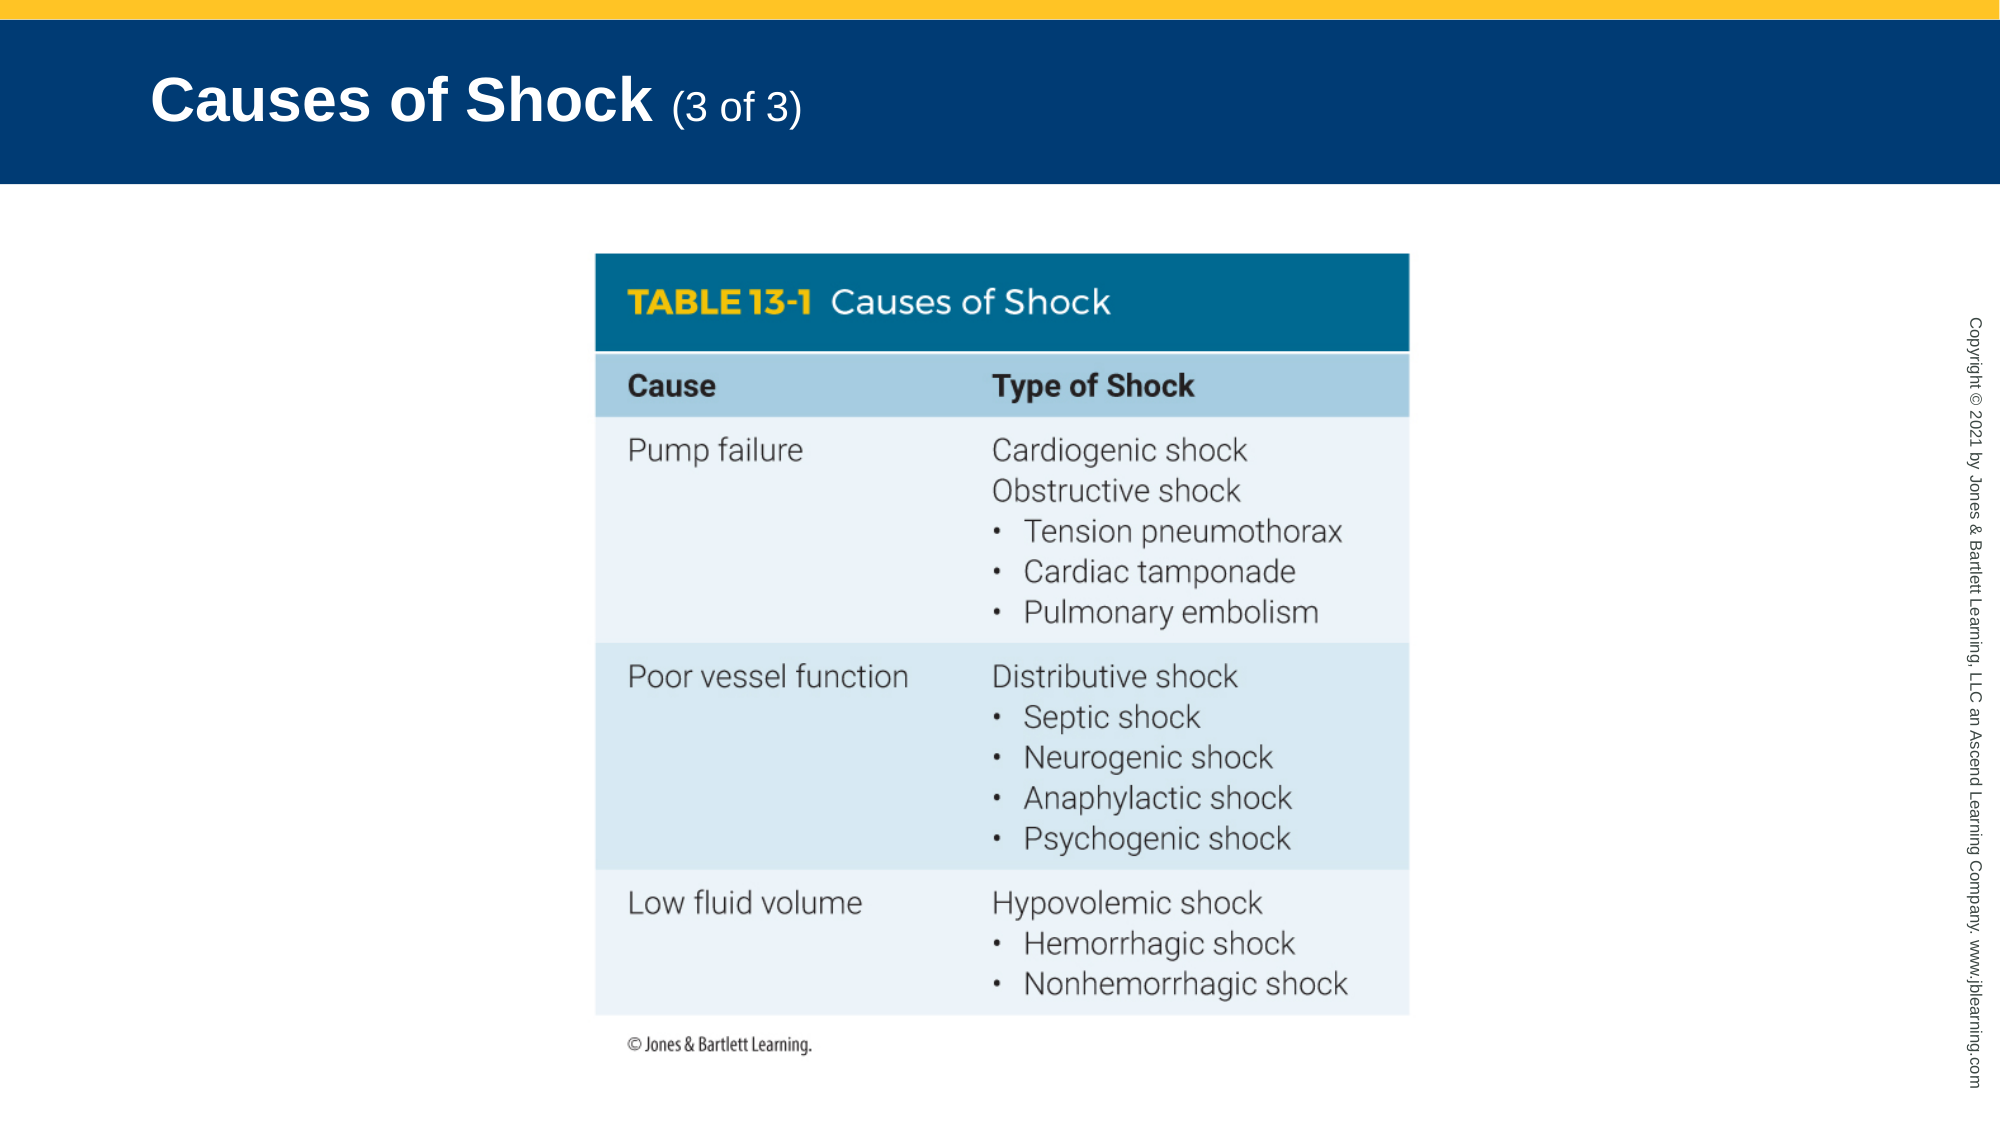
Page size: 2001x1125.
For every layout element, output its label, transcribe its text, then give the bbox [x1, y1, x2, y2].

title Causes of Shock (3 of 3) [0, 19, 2000, 185]
picture [587, 241, 1419, 1073]
